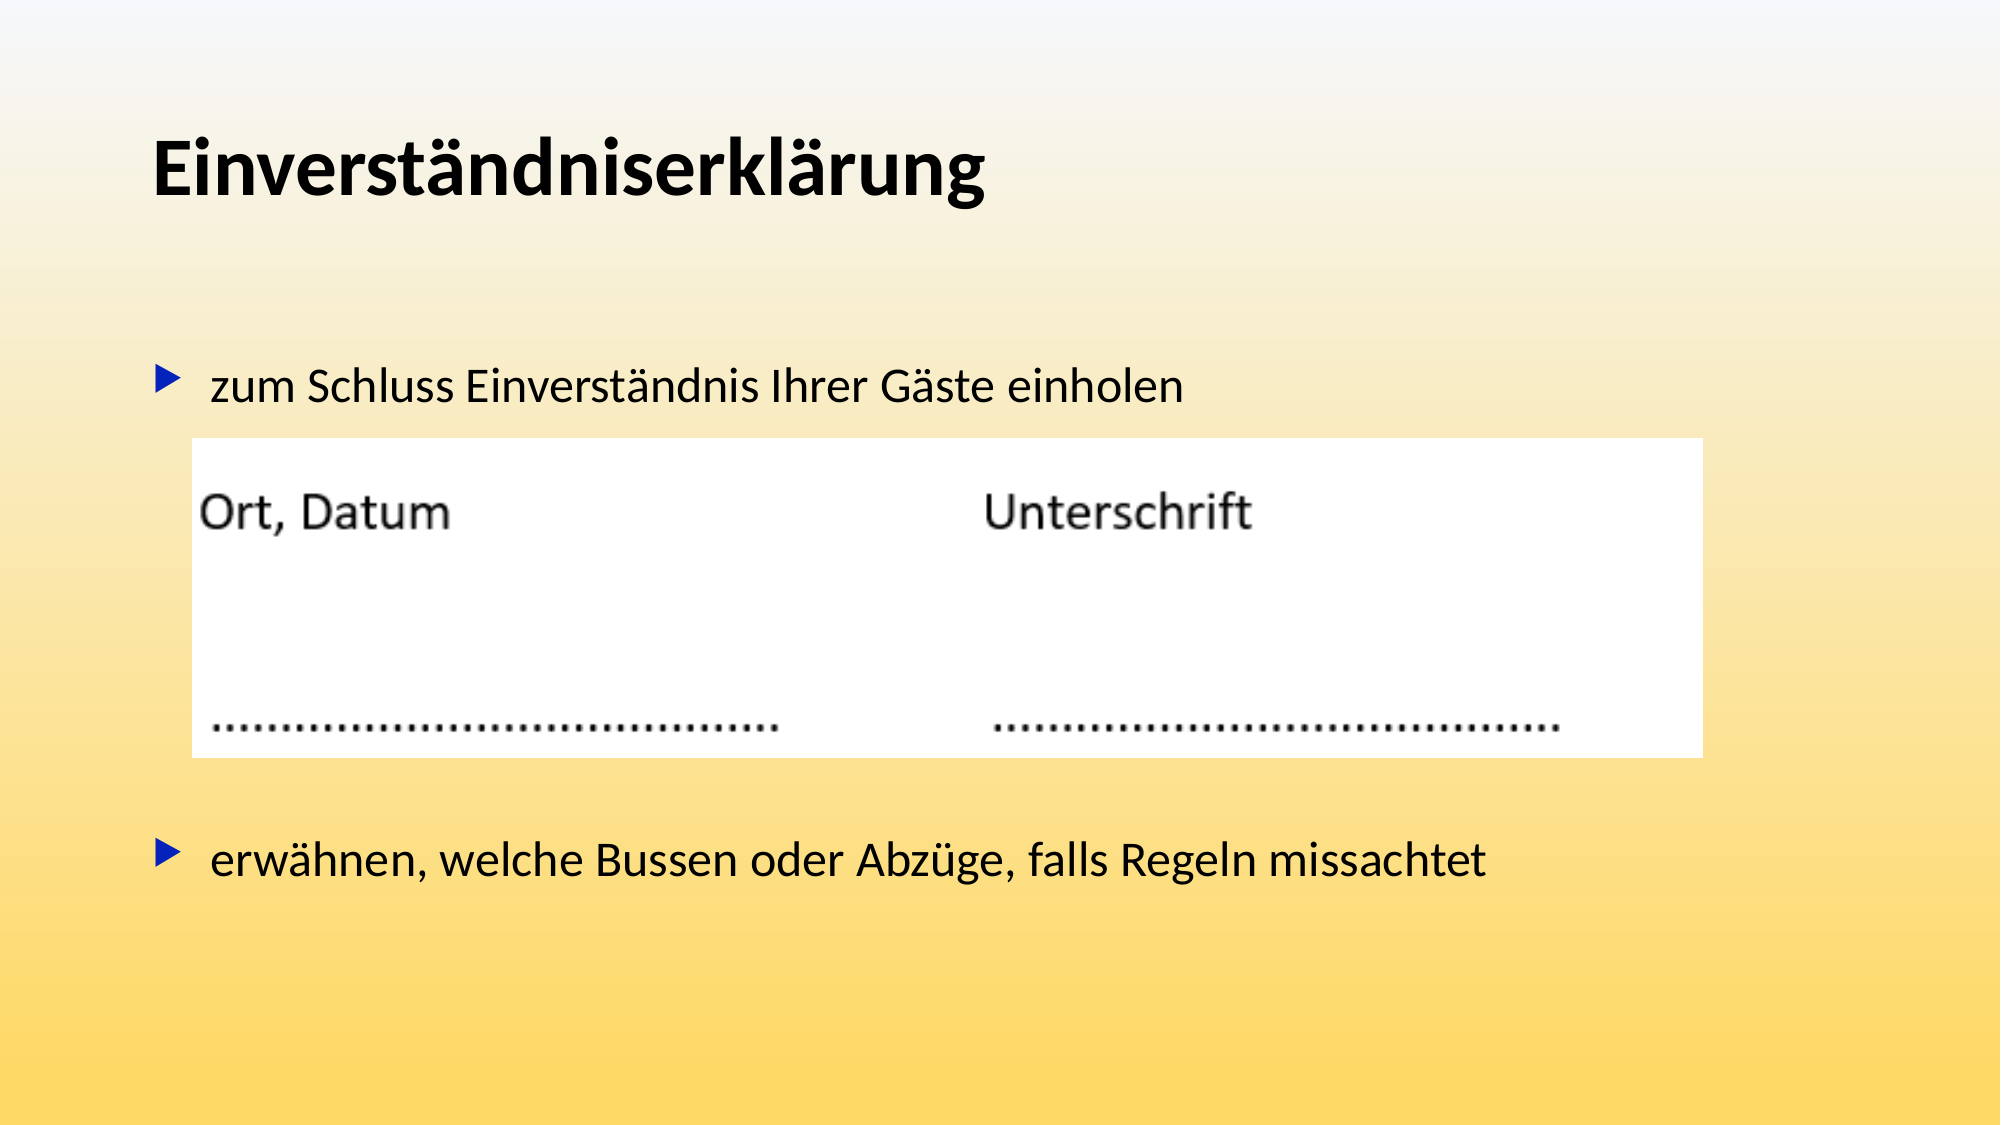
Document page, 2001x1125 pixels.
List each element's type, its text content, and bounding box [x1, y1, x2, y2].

picture [192, 438, 1703, 758]
list zum Schluss Einverständnis Ihrer Gäste einholen erwähnen, welche Bussen oder Abzüge, falls Regeln missachtet [137, 351, 1863, 1066]
title Einverständniserklärung [137, 59, 1863, 278]
